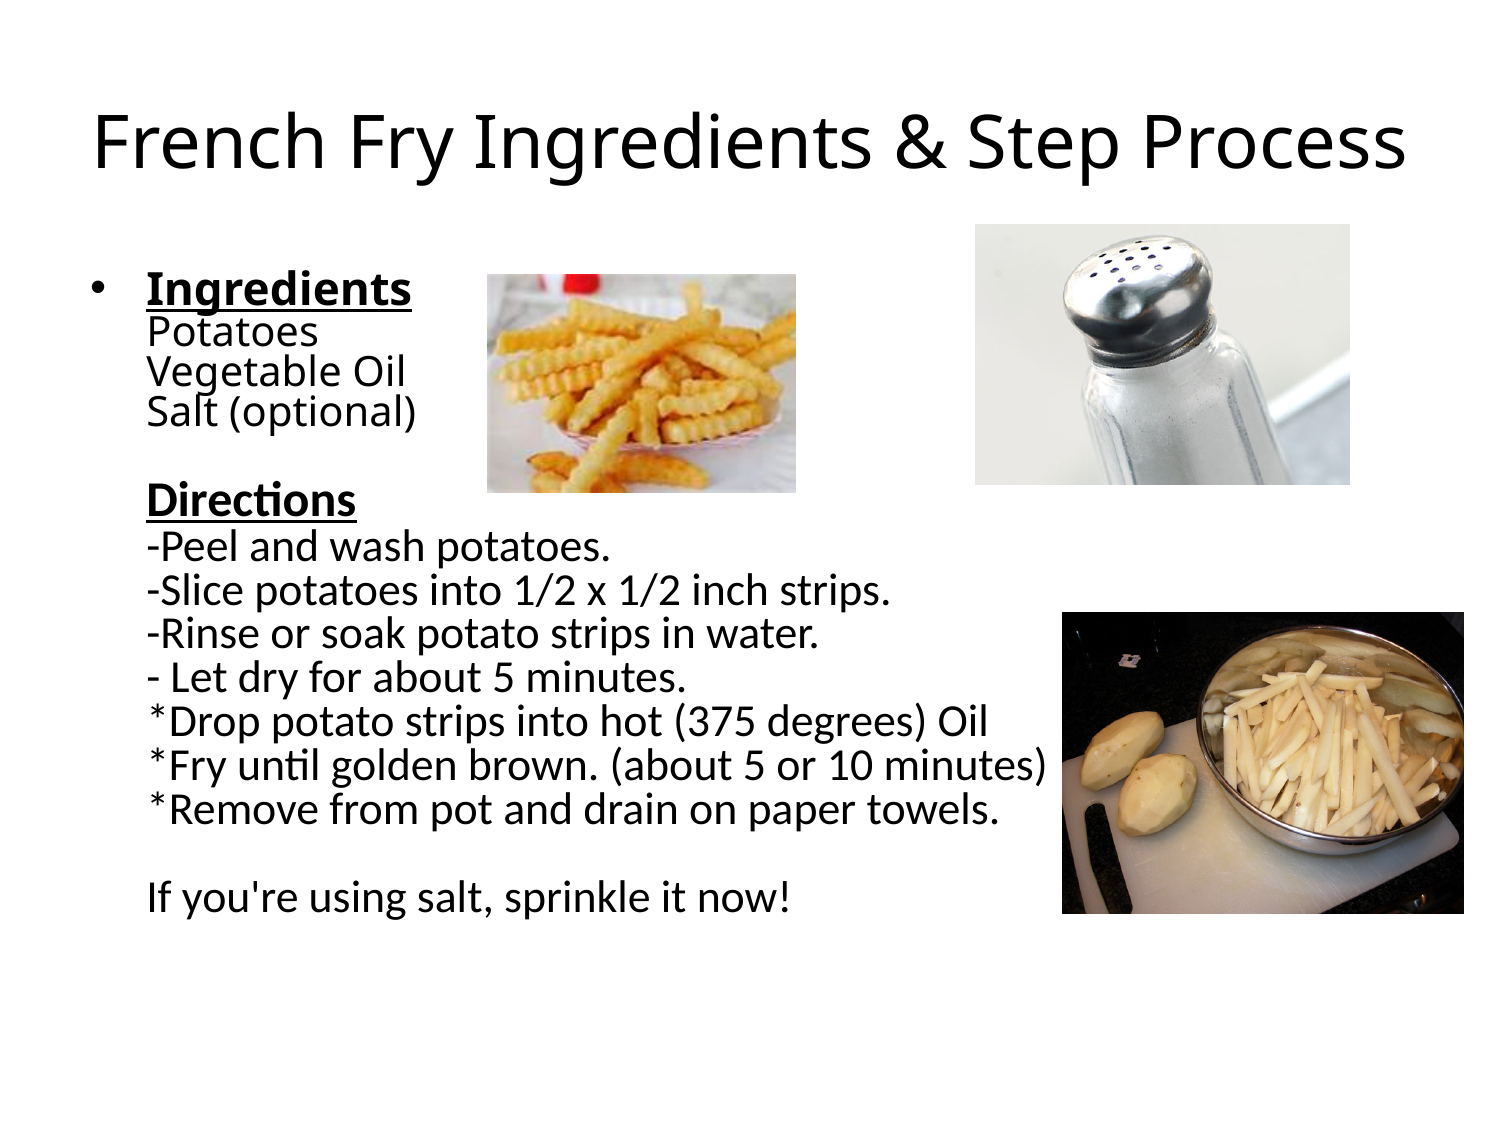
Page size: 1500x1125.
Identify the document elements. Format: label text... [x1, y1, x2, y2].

picture [487, 274, 796, 493]
title French Fry Ingredients & Step Process [74, 44, 1426, 233]
picture [974, 224, 1351, 485]
list Ingredients Potatoes Vegetable Oil Salt (optional) Directions -Peel and wash potatoes. -Slice potatoes into 1/2 x 1/2 inch strips. -Rinse or soak potato strips in water. - Let dry for about 5 minutes. *Drop potato strips into hot (375 degrees) Oil *Fry until golden brown. (about 5 or 10 minutes) *Remove from pot and drain on paper towels. If you're using salt, sprinkle it now! [74, 262, 1426, 1006]
picture [1062, 612, 1465, 915]
